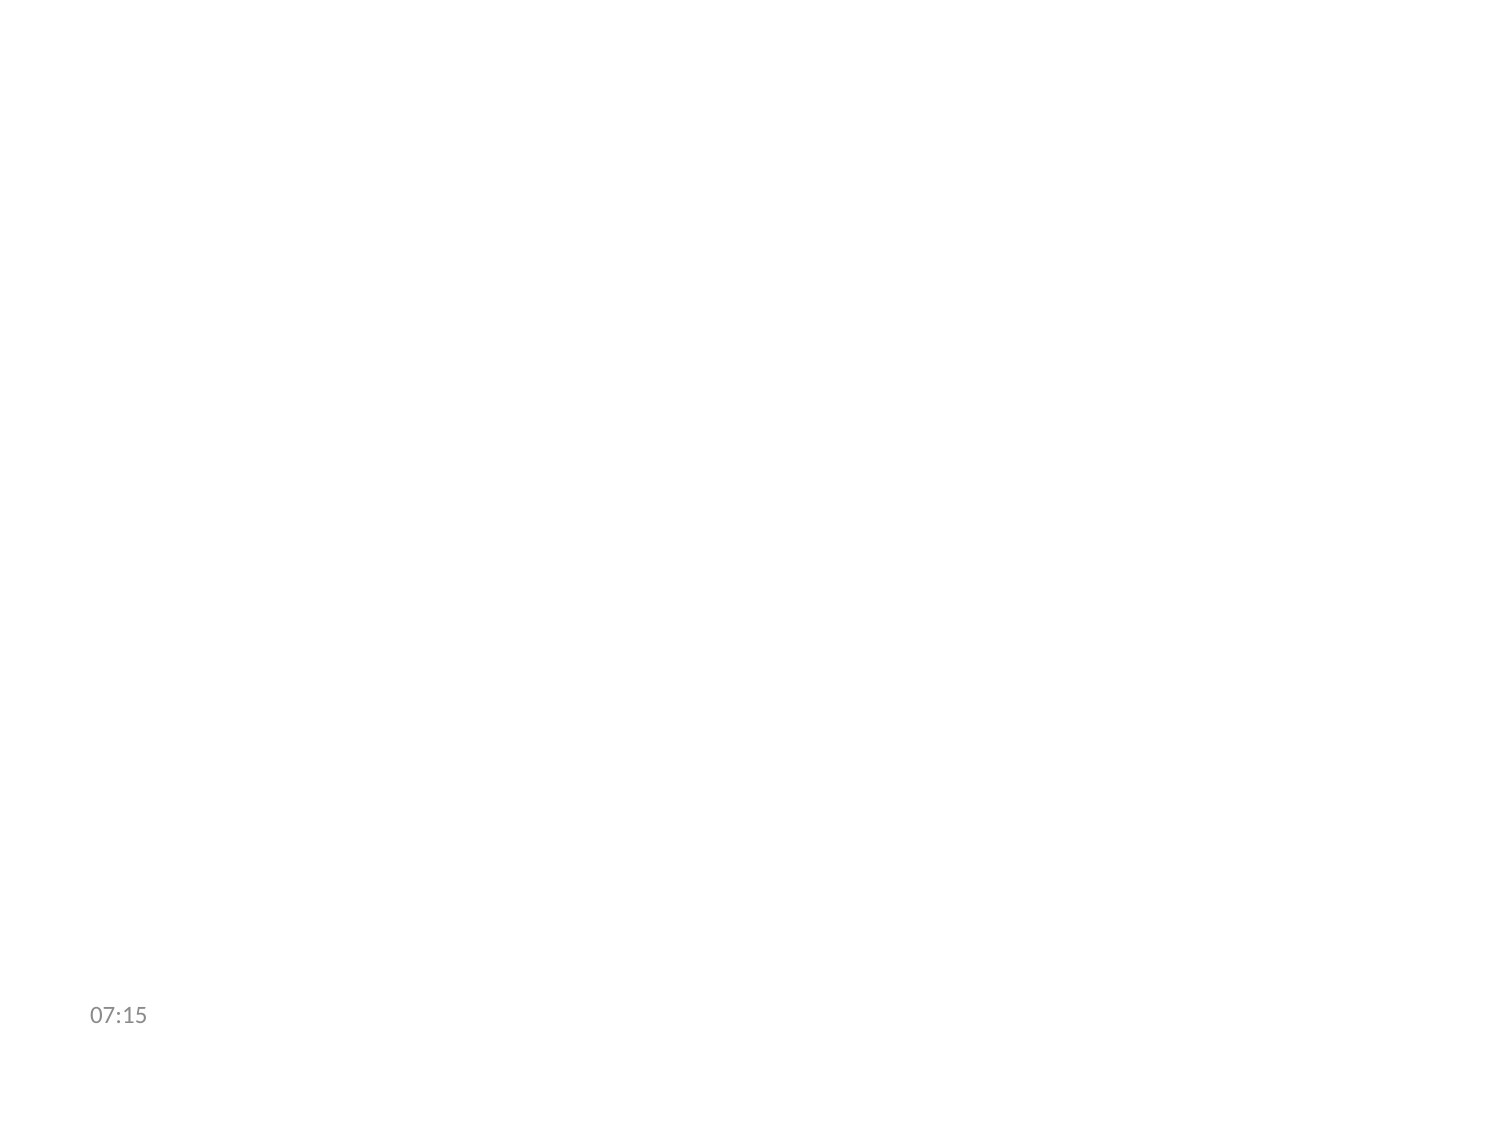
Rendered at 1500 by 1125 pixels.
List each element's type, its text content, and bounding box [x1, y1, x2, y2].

text_box 15:35 [75, 983, 425, 1044]
